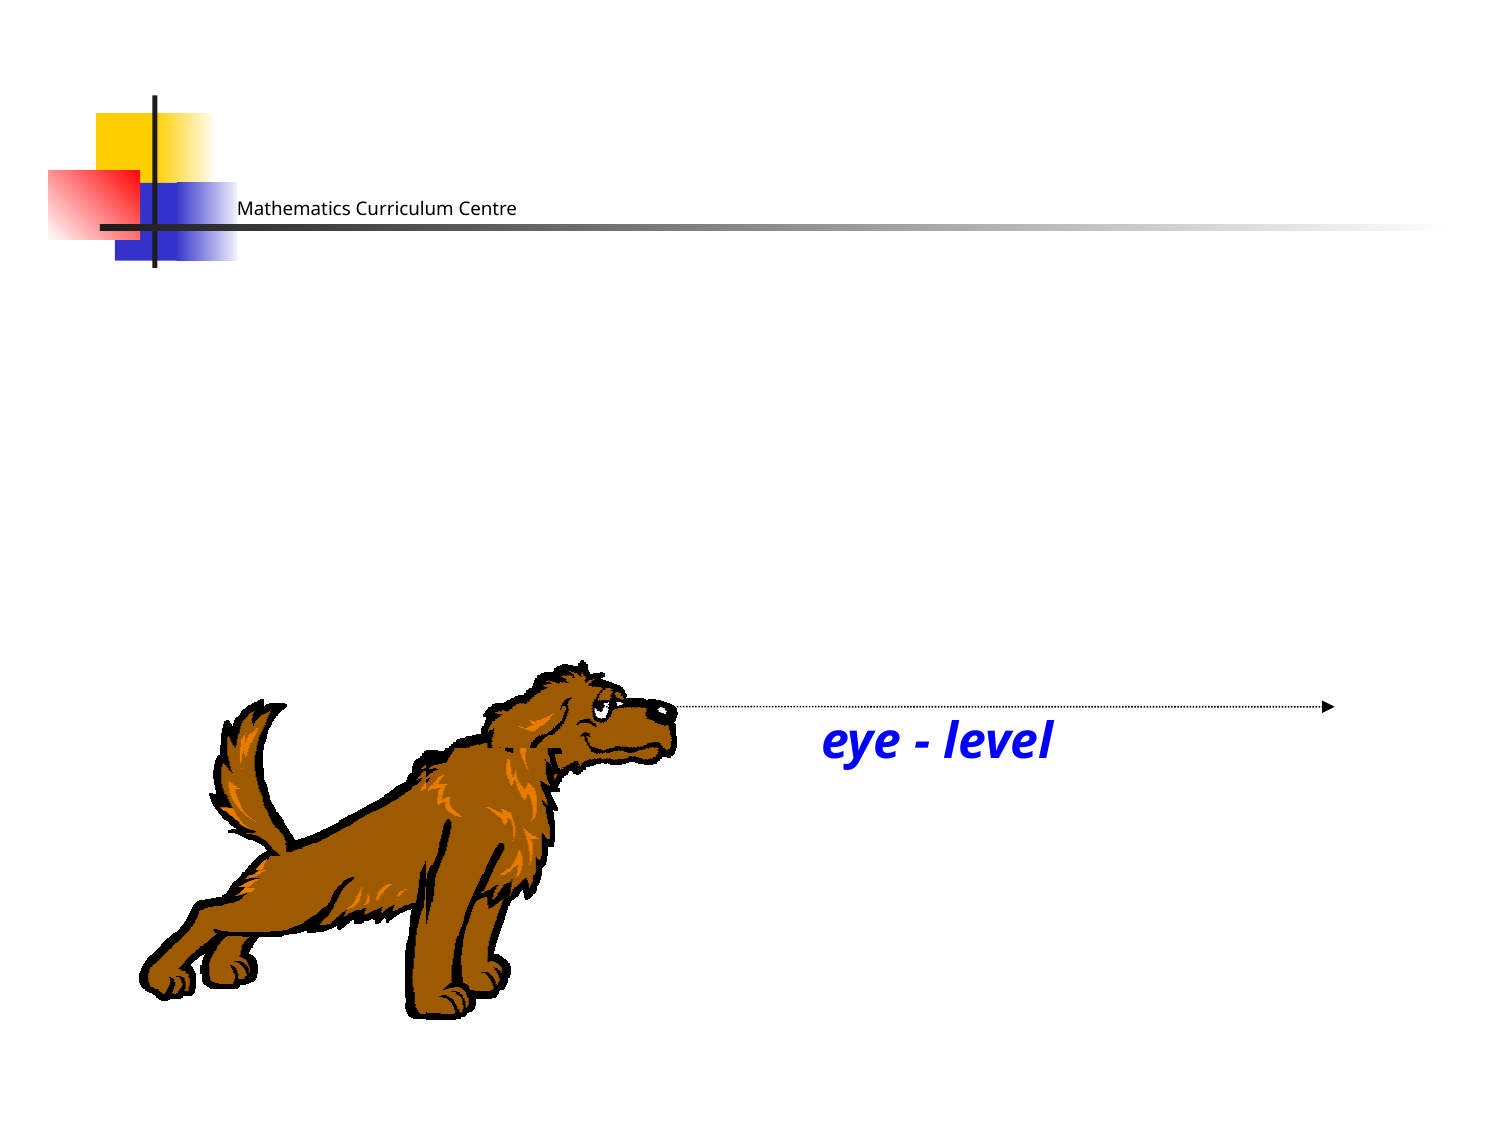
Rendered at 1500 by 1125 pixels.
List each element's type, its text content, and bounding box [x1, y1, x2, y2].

picture [95, 494, 782, 1070]
text_box [1322, 700, 1335, 713]
text_box eye - level [806, 700, 1069, 776]
